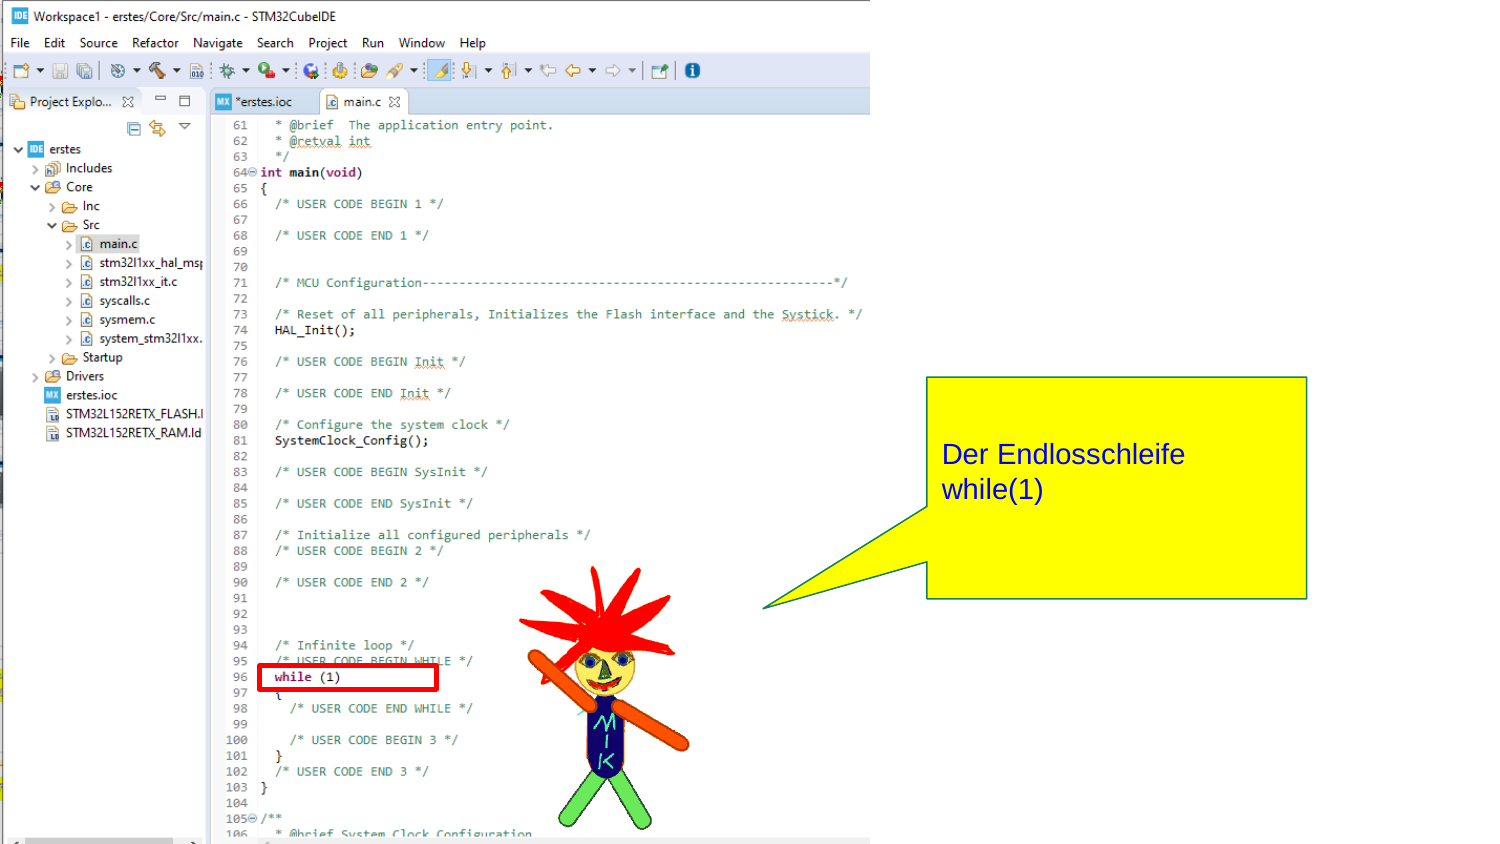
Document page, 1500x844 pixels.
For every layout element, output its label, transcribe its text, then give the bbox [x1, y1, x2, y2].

text_box Der Endlosschleife while(1) [875, 377, 1307, 599]
picture [0, 0, 871, 844]
